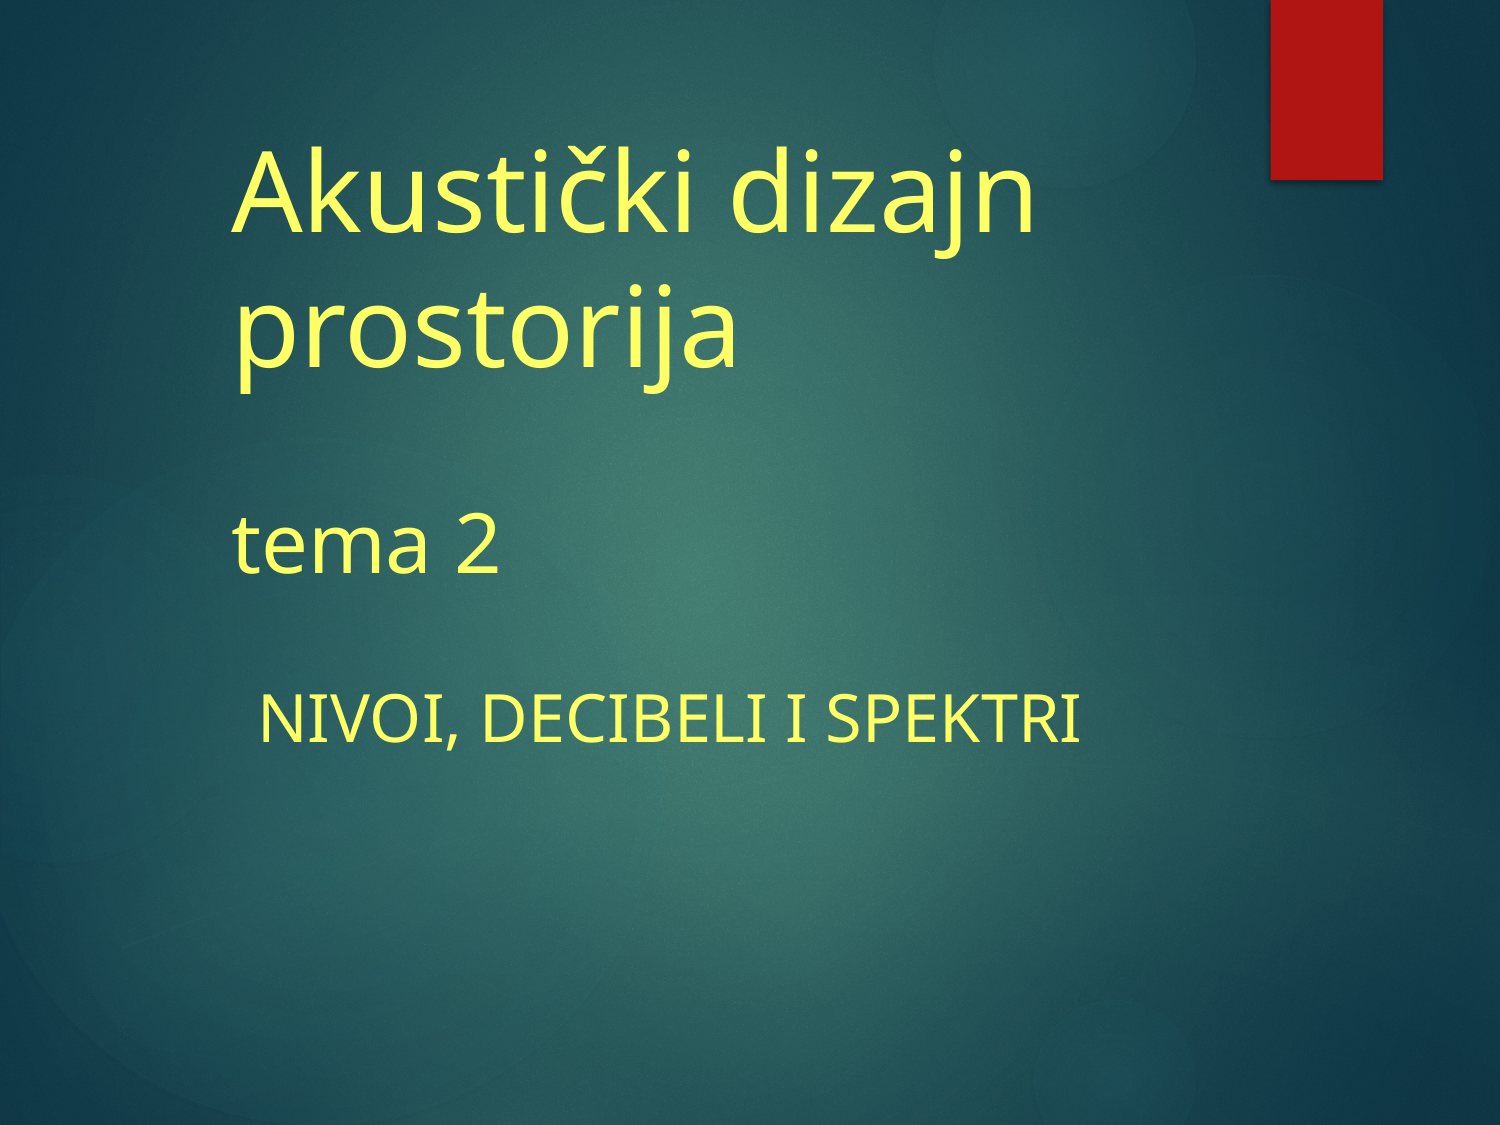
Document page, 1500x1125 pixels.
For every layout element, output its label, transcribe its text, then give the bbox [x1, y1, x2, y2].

title Akustički dizajn prostorija tema 2 [216, 66, 1292, 598]
subtitle Nivoi, decibeli i spektri [242, 668, 1293, 811]
